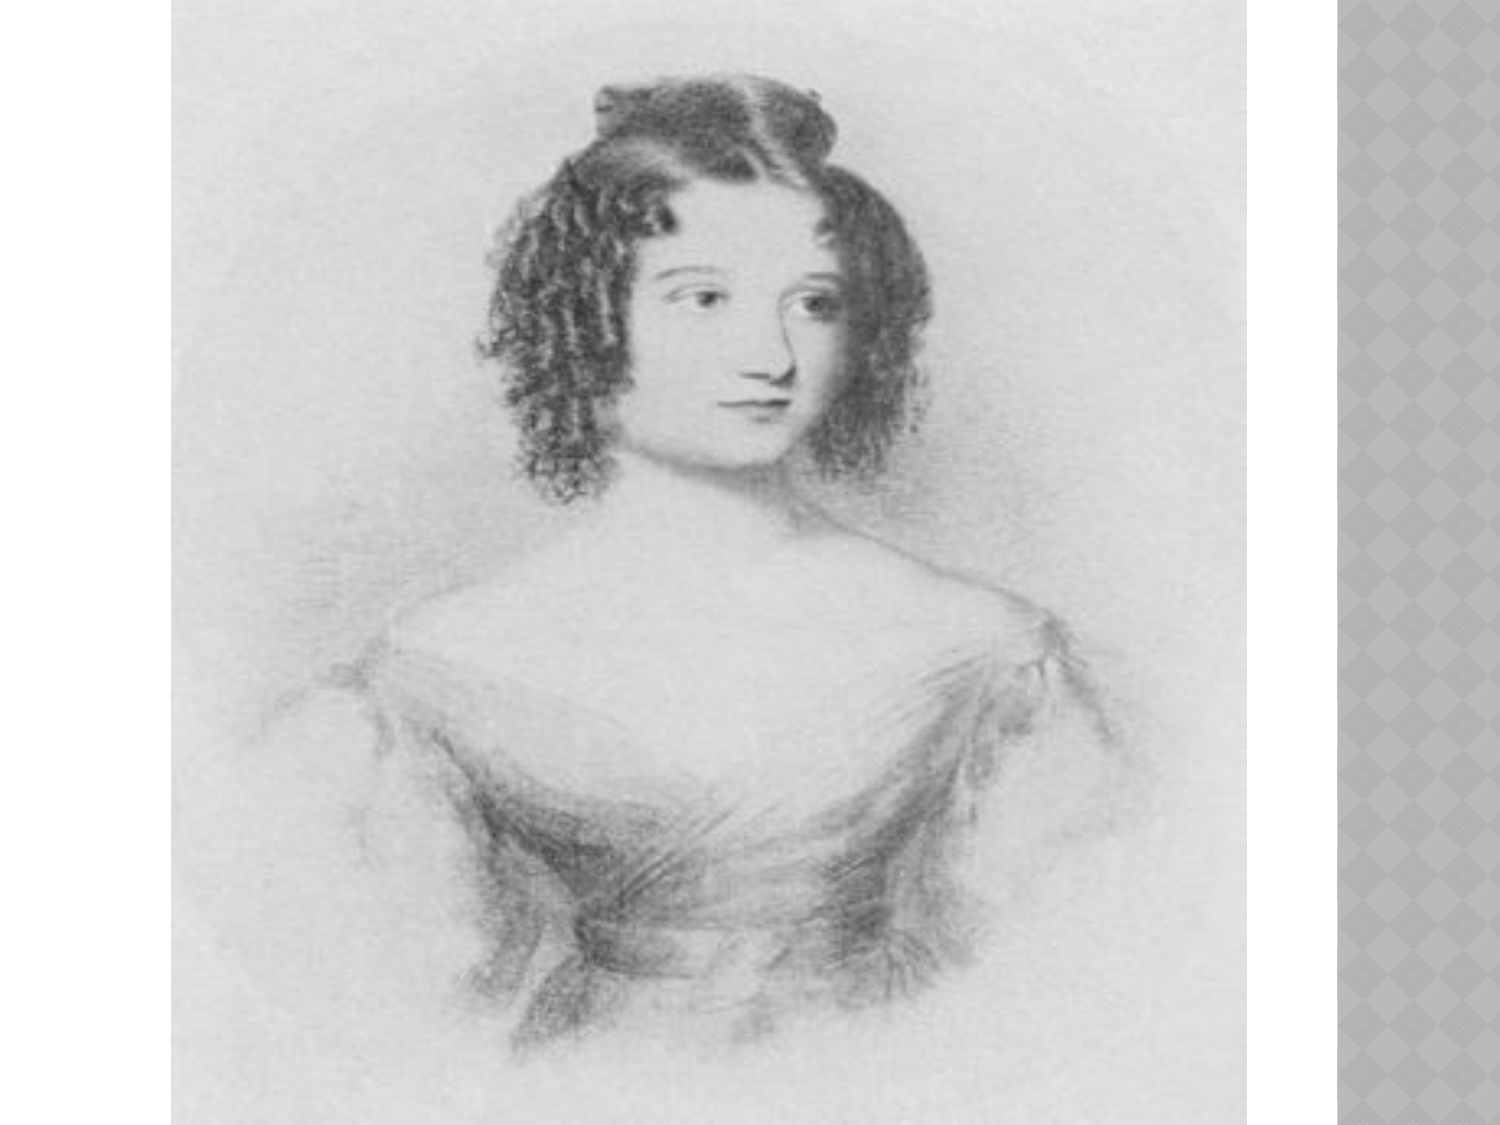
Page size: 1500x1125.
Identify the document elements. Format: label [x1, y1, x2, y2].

list [170, 0, 1247, 1125]
